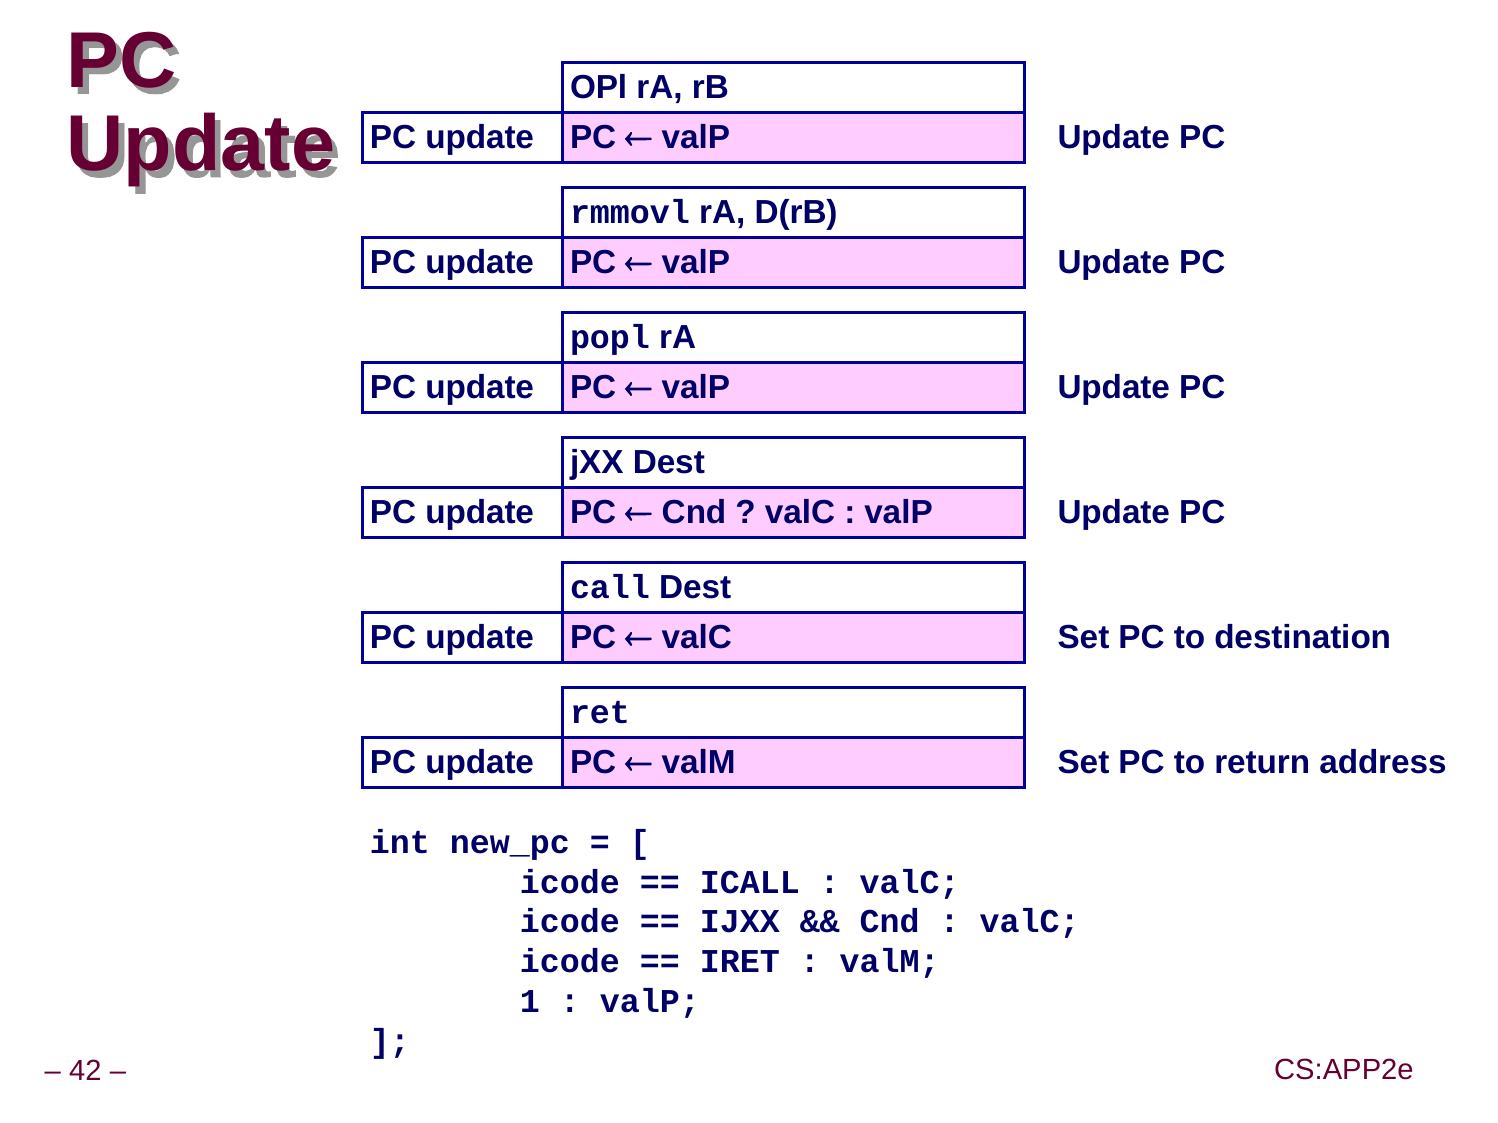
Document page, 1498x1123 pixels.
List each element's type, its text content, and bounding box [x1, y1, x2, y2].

text_box int new_pc = [ icode == ICALL : valC; icode == IJXX && Cnd : valC; icode == IRET : valM; 1 : valP; ]; [362, 812, 1238, 1067]
title PC Update [66, 40, 1495, 169]
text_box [362, 62, 1498, 788]
